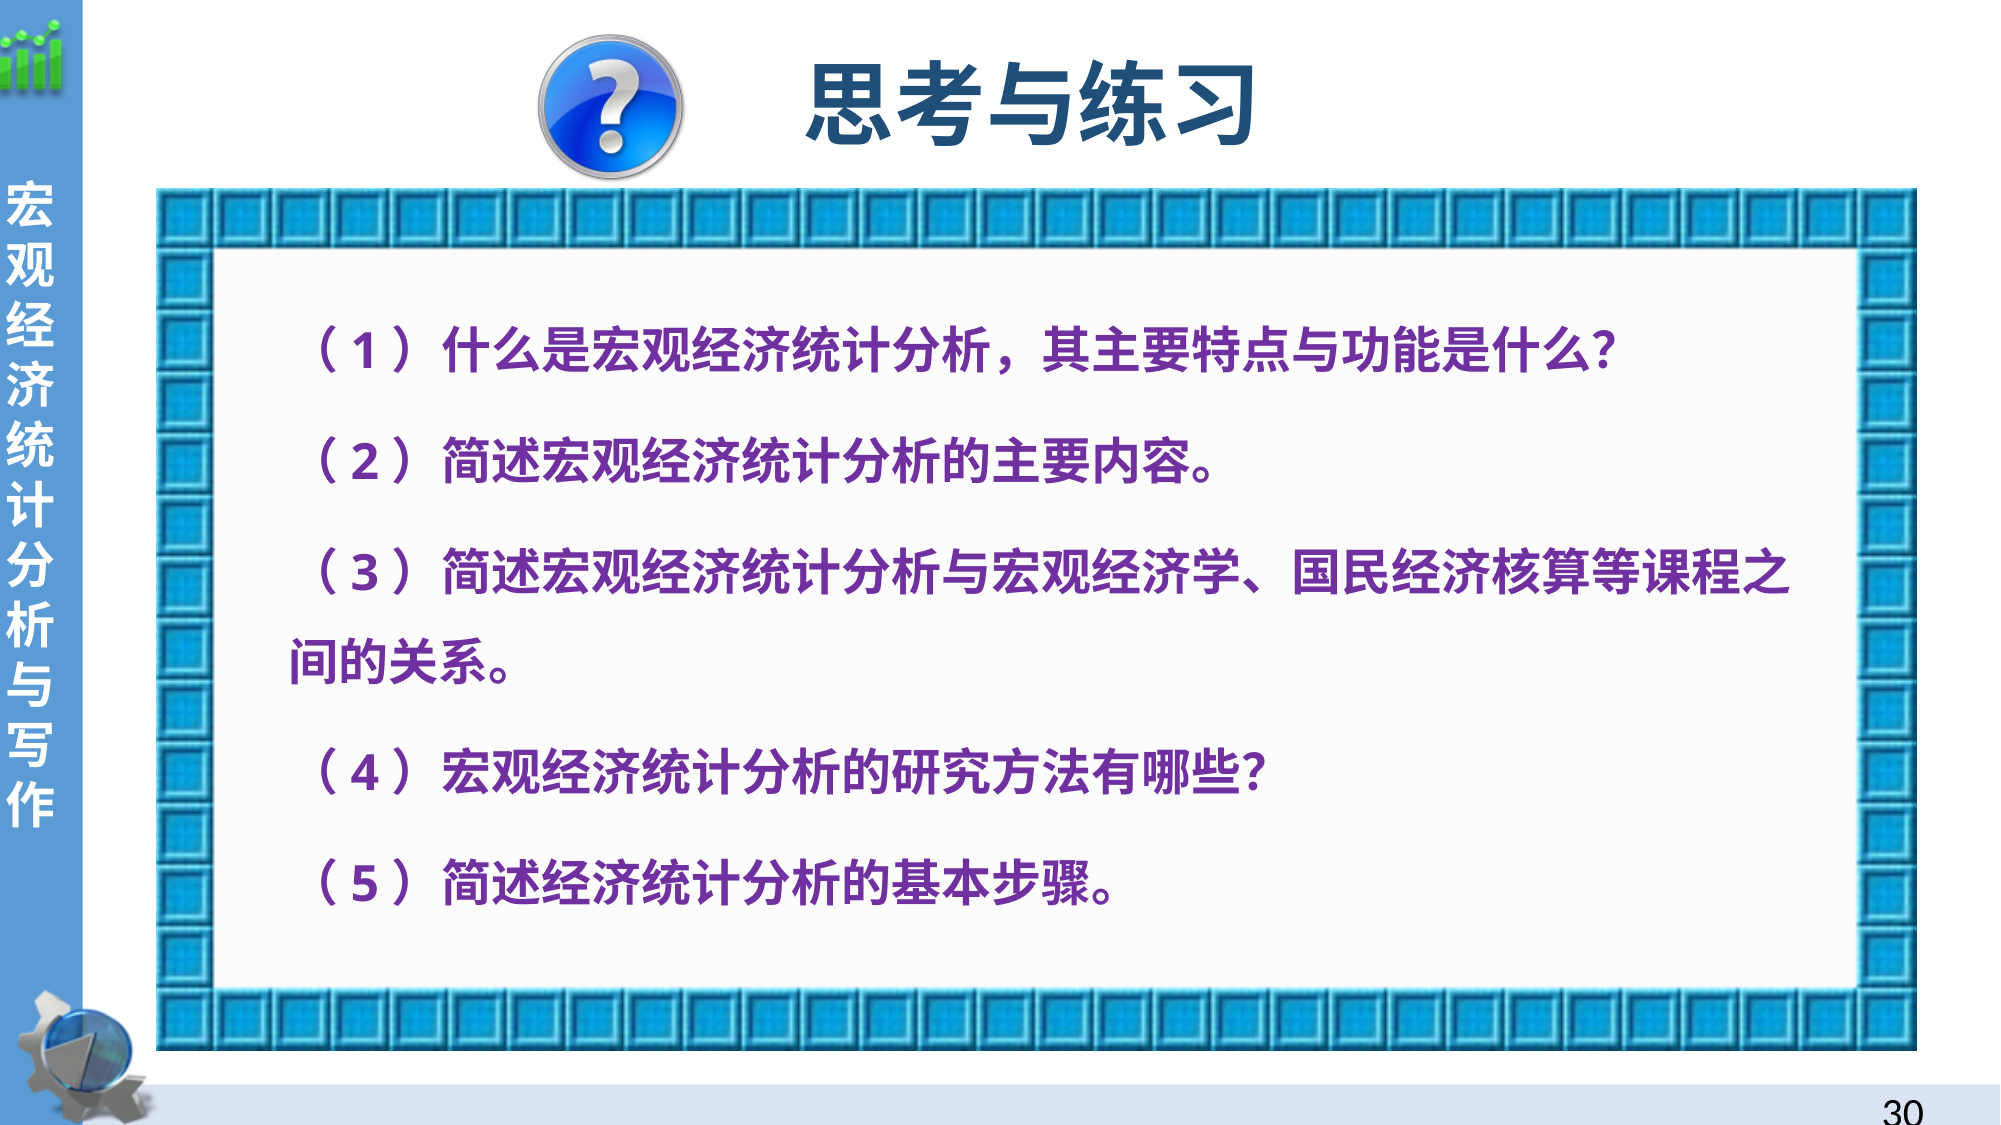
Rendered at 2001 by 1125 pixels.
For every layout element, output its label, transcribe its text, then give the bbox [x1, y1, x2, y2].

picture [0, 0, 2001, 1125]
picture [536, 33, 687, 184]
text_box 29 [1786, 1085, 1940, 1125]
title 思考与练习 [220, 0, 1844, 188]
